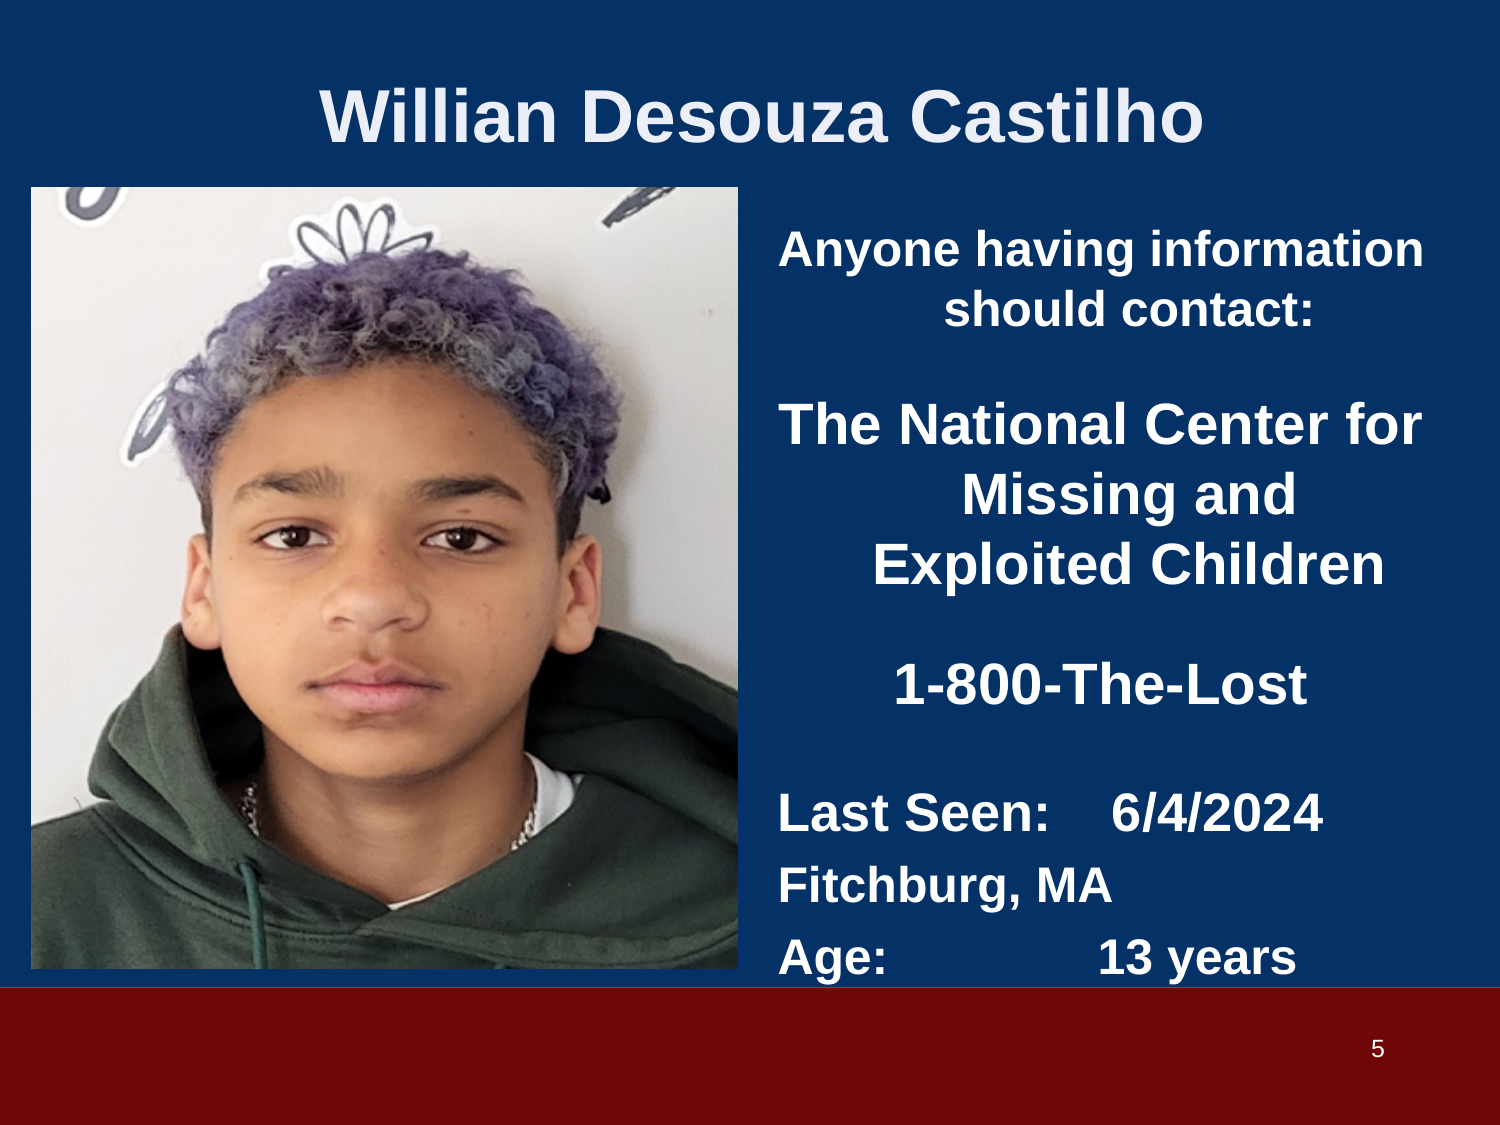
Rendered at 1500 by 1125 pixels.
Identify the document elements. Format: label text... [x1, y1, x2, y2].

list Anyone having information should contact: The National Center for Missing and Exploited Children 1-800-The-Lost Last Seen: 6/4/2024 Fitchburg, MA Age: 13 years [762, 208, 1441, 990]
picture [30, 187, 738, 969]
slide_number 5 [1087, 1025, 1400, 1100]
title Willian Desouza Castilho [125, 37, 1400, 188]
